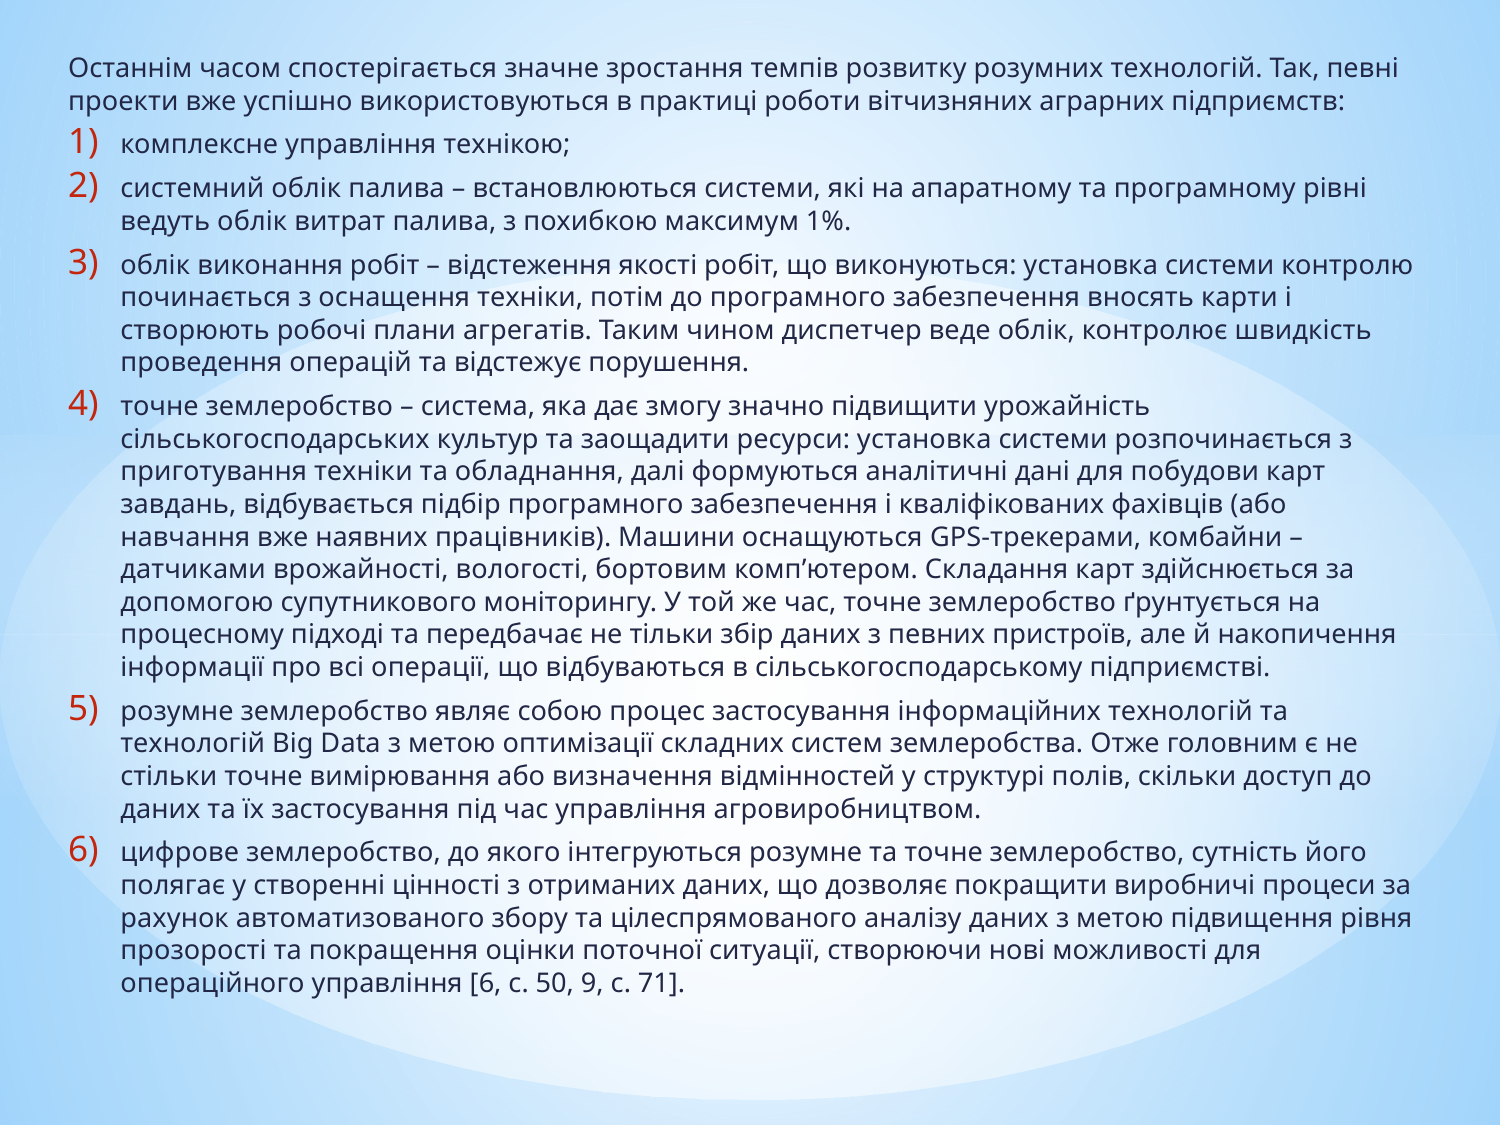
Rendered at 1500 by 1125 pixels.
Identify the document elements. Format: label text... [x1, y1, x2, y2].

subtitle Останнім часом спостерігається значне зростання темпів розвитку розумних технологій. Так, певні проекти вже успішно використовуються в практиці роботи вітчизняних аграрних підприємств: комплексне управління технікою; системний облік палива – встановлюються системи, які на апаратному та програмному рівні ведуть облік витрат палива, з похибкою максимум 1%. облік виконання робіт – відстеження якості робіт, що виконуються: установка системи контролю починається з оснащення техніки, потім до програмного забезпечення вносять карти і створюють робочі плани агрегатів. Таким чином диспетчер веде облік, контролює швидкість проведення операцій та відстежує порушення. точне землеробство – система, яка дає змогу значно підвищити урожайність сільськогосподарських культур та заощадити ресурси: установка системи розпочинається з приготування техніки та обладнання, далі формуються аналітичні дані для побудови карт завдань, відбувається підбір програмного забезпечення і кваліфікованих фахівців (або навчання вже наявних працівників). Машини оснащуються GPS-трекерами, комбайни – датчиками врожайності, вологості, бортовим комп’ютером. Складання карт здійснюється за допомогою супутникового моніторингу. У той же час, точне землеробство ґрунтується на процесному підході та передбачає не тільки збір даних з певних пристроїв, але й накопичення інформації про всі операції, що відбуваються в сільськогосподарському підприємстві. розумне землеробство являє собою процес застосування інформаційних технологій та технологій Big Data з метою оптимізації складних систем землеробства. Отже головним є не стільки точне вимірювання або визначення відмінностей у структурі полів, скільки доступ до даних та їх застосування під час управління агровиробництвом. цифрове землеробство, до якого інтегруються розумне та точне землеробство, сутність його полягає у створенні цінності з отриманих даних, що дозволяє покращити виробничі процеси за рахунок автоматизованого збору та цілеспрямованого аналізу даних з метою підвищення рівня прозорості та покращення оцінки поточної ситуації, створюючи нові можливості для операційного управління [6, с. 50, 9, с. 71]. [53, 42, 1436, 1059]
